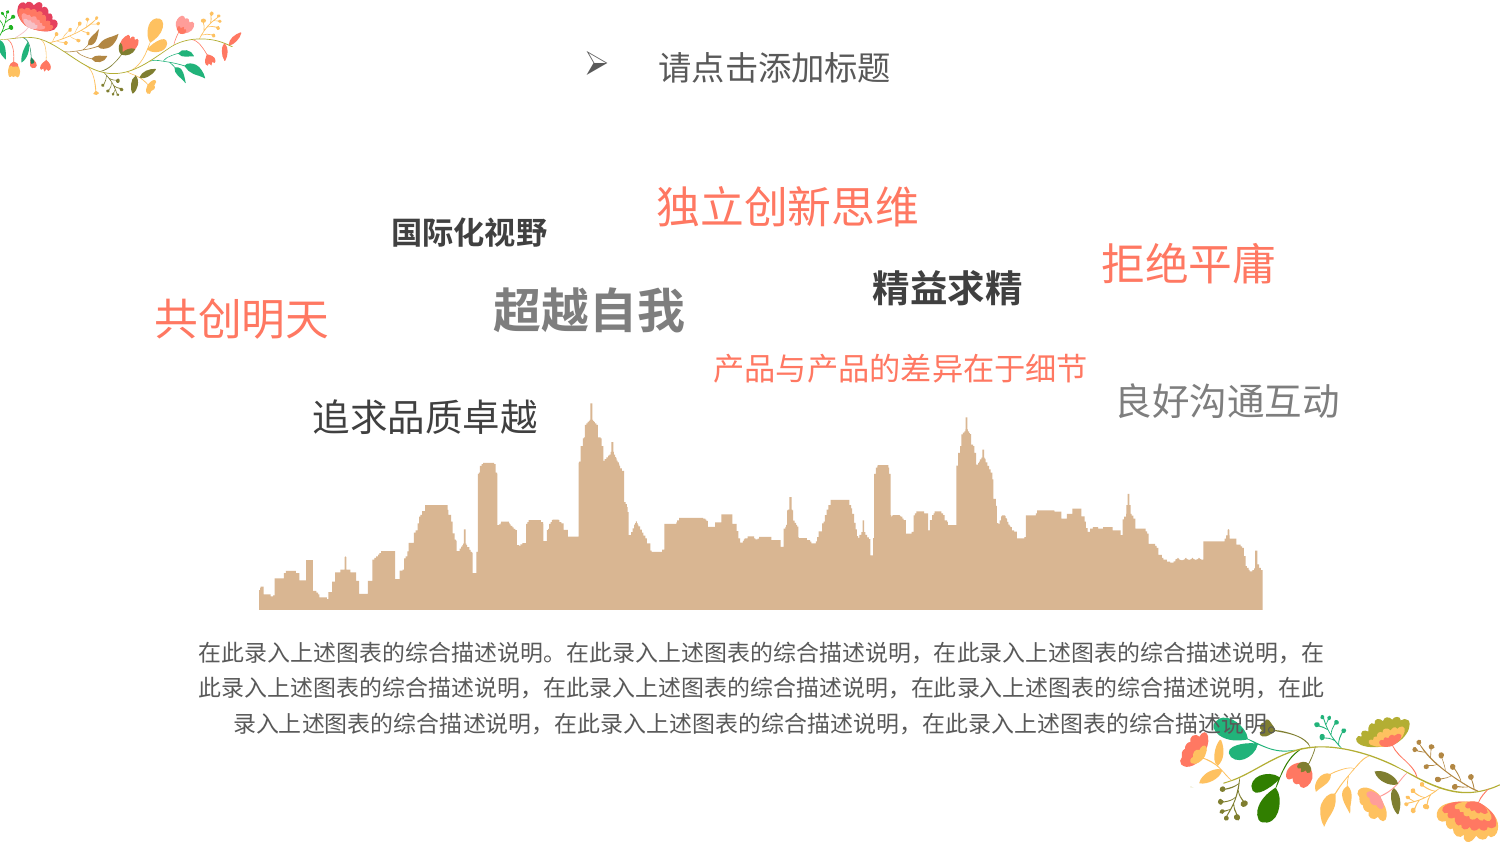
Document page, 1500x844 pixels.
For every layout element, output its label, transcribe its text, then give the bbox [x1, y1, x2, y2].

text_box 拒绝平庸 [1090, 231, 1288, 295]
text_box 国际化视野 [379, 207, 559, 257]
text_box 独立创新思维 [645, 173, 931, 238]
text_box 精益求精 [861, 258, 1035, 316]
text_box 追求品质卓越 [301, 388, 550, 445]
text_box 良好沟通互动 [1103, 372, 1352, 429]
text_box 超越自我 [482, 275, 698, 345]
text_box 产品与产品的差异在于细节 [701, 343, 1100, 393]
text_box 请点击添加标题 [568, 40, 907, 95]
text_box 在此录入上述图表的综合描述说明。在此录入上述图表的综合描述说明，在此录入上述图表的综合描述说明，在此录入上述图表的综合描述说明，在此录入上述图表的综合描述说明，在此录入上述图表的综合描述说明，在此录入上述图表的综合描述说明，在此录入上述图表的综合描述说明，在此录入上述图表的综合描述说明。 [179, 624, 1345, 743]
text_box 共创明天 [143, 286, 341, 350]
text_box [258, 402, 1264, 611]
